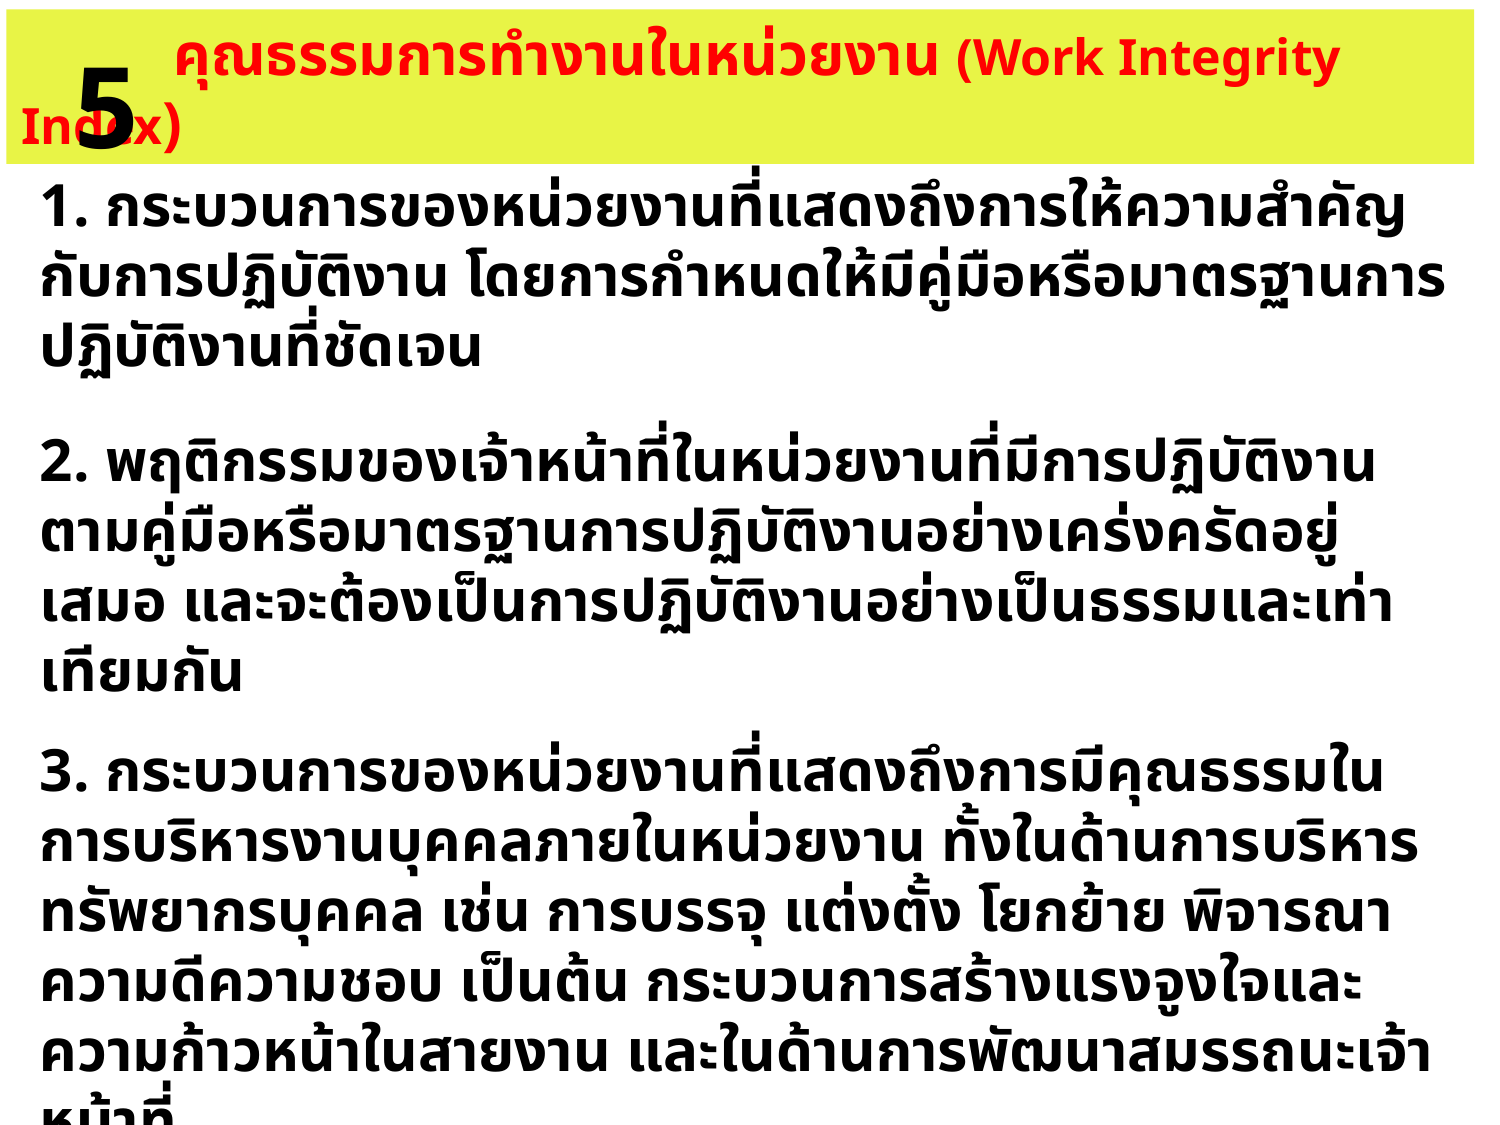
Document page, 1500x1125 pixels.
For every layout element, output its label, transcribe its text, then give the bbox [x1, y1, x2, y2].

text_box 1. กระบวนการของหน่วยงานที่แสดงถึงการให้ความสำคัญกับการปฏิบัติงาน โดยการกำหนดให้มีคู่มือหรือมาตรฐานการปฏิบัติงานที่ชัดเจน 2. พฤติกรรมของเจ้าหน้าที่ในหน่วยงานที่มีการปฏิบัติงานตามคู่มือหรือมาตรฐานการปฏิบัติงานอย่างเคร่งครัดอยู่เสมอ และจะต้องเป็นการปฏิบัติงานอย่างเป็นธรรมและเท่าเทียมกัน 3. กระบวนการของหน่วยงานที่แสดงถึงการมีคุณธรรมในการบริหารงานบุคคลภายในหน่วยงาน ทั้งในด้านการบริหารทรัพยากรบุคคล เช่น การบรรจุ แต่งตั้ง โยกย้าย พิจารณาความดีความชอบ เป็นต้น กระบวนการสร้างแรงจูงใจและความก้าวหน้าในสายงาน และในด้านการพัฒนาสมรรถนะเจ้าหน้าที่ [25, 160, 1473, 1125]
text_box 5 [30, 28, 161, 160]
text_box คุณธรรมการทำงานในหน่วยงาน (Work Integrity Index) [6, 9, 1475, 164]
